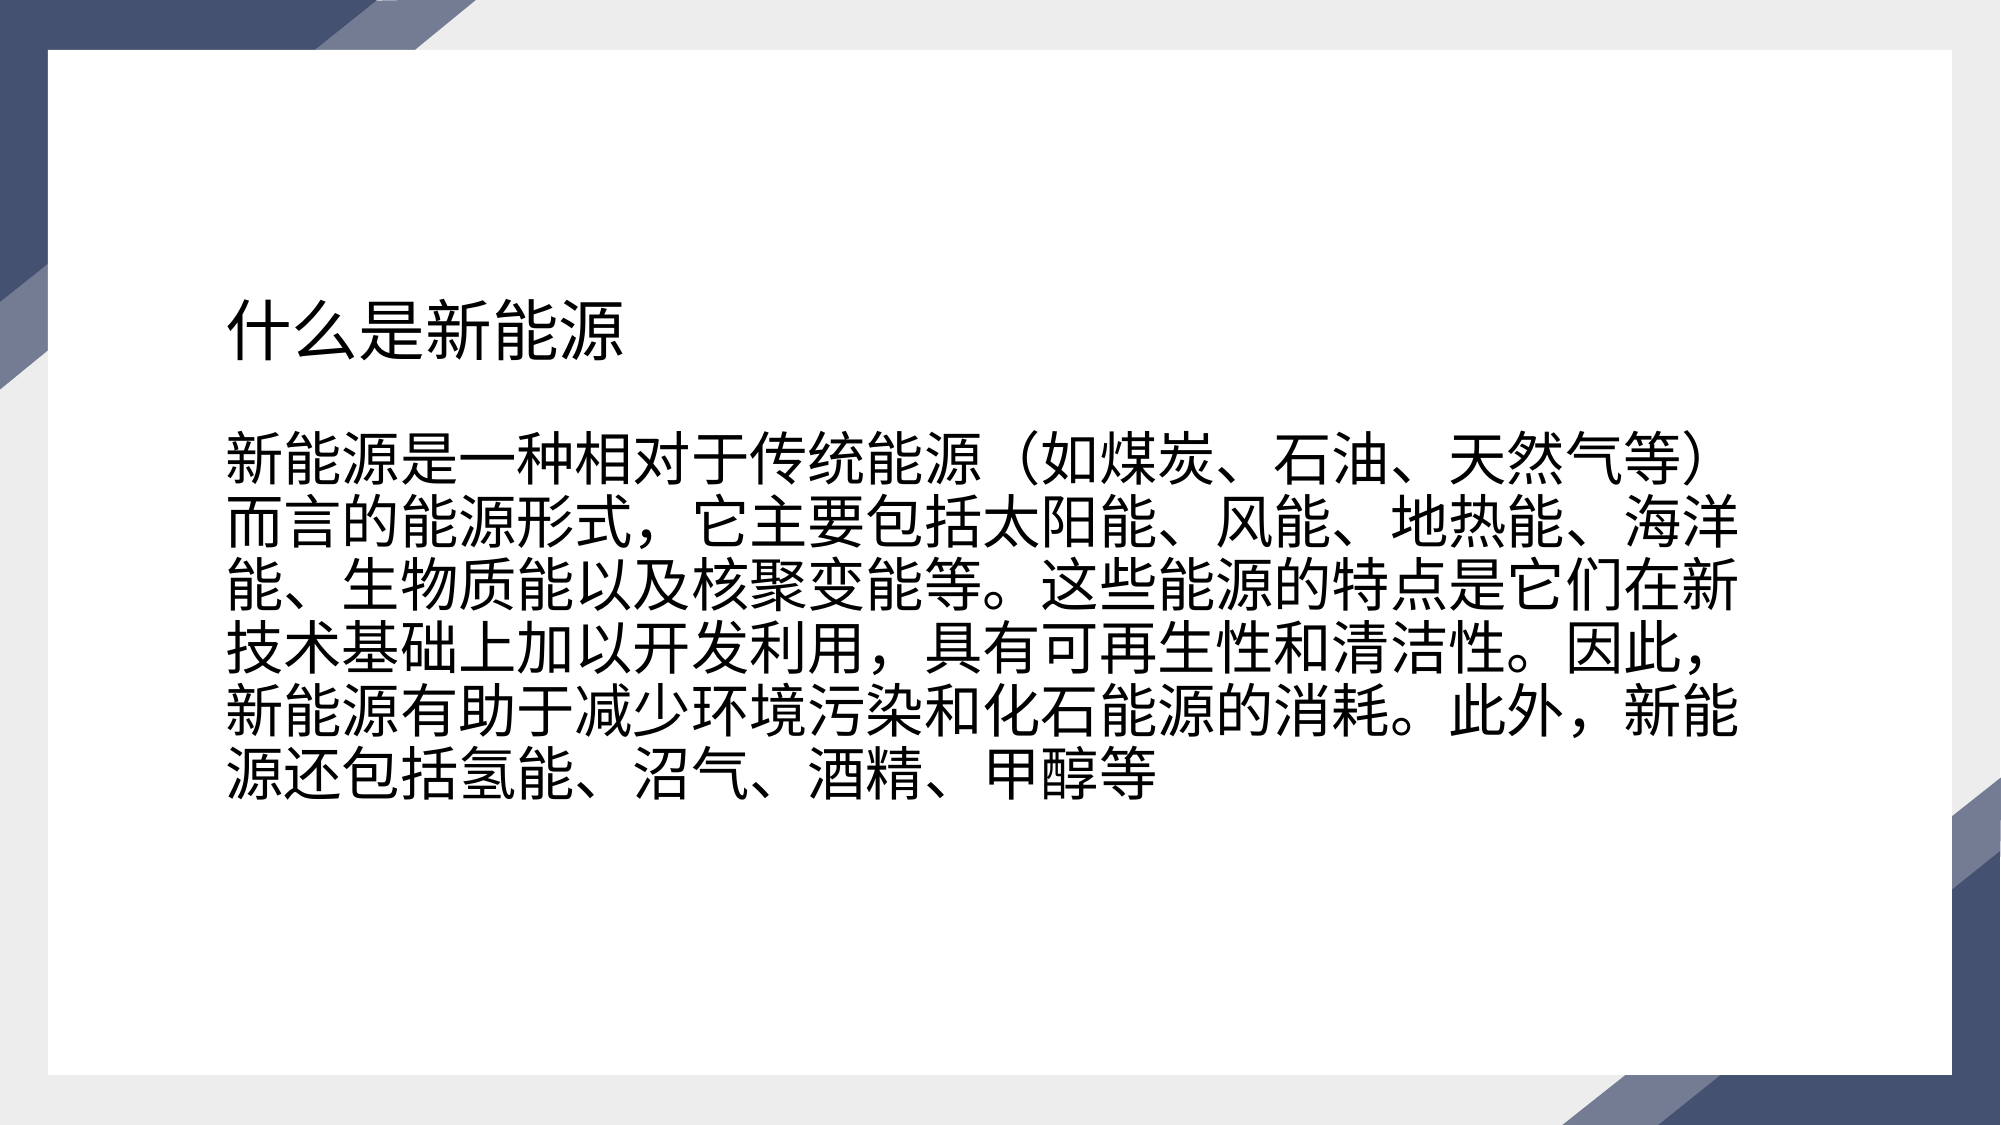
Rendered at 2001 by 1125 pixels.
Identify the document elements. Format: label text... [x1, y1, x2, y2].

title 什么是新能源 [210, 274, 1790, 394]
list 新能源是一种相对于传统能源（如煤炭、石油、天然气等）而言的能源形式，它主要包括太阳能、风能、地热能、海洋能、生物质能以及核聚变能等。这些能源的特点是它们在新技术基础上加以开发利用，具有可再生性和清洁性。因此，新能源有助于减少环境污染和化石能源的消耗。此外，新能源还包括氢能、沼气、酒精、甲醇等 [210, 422, 1790, 849]
